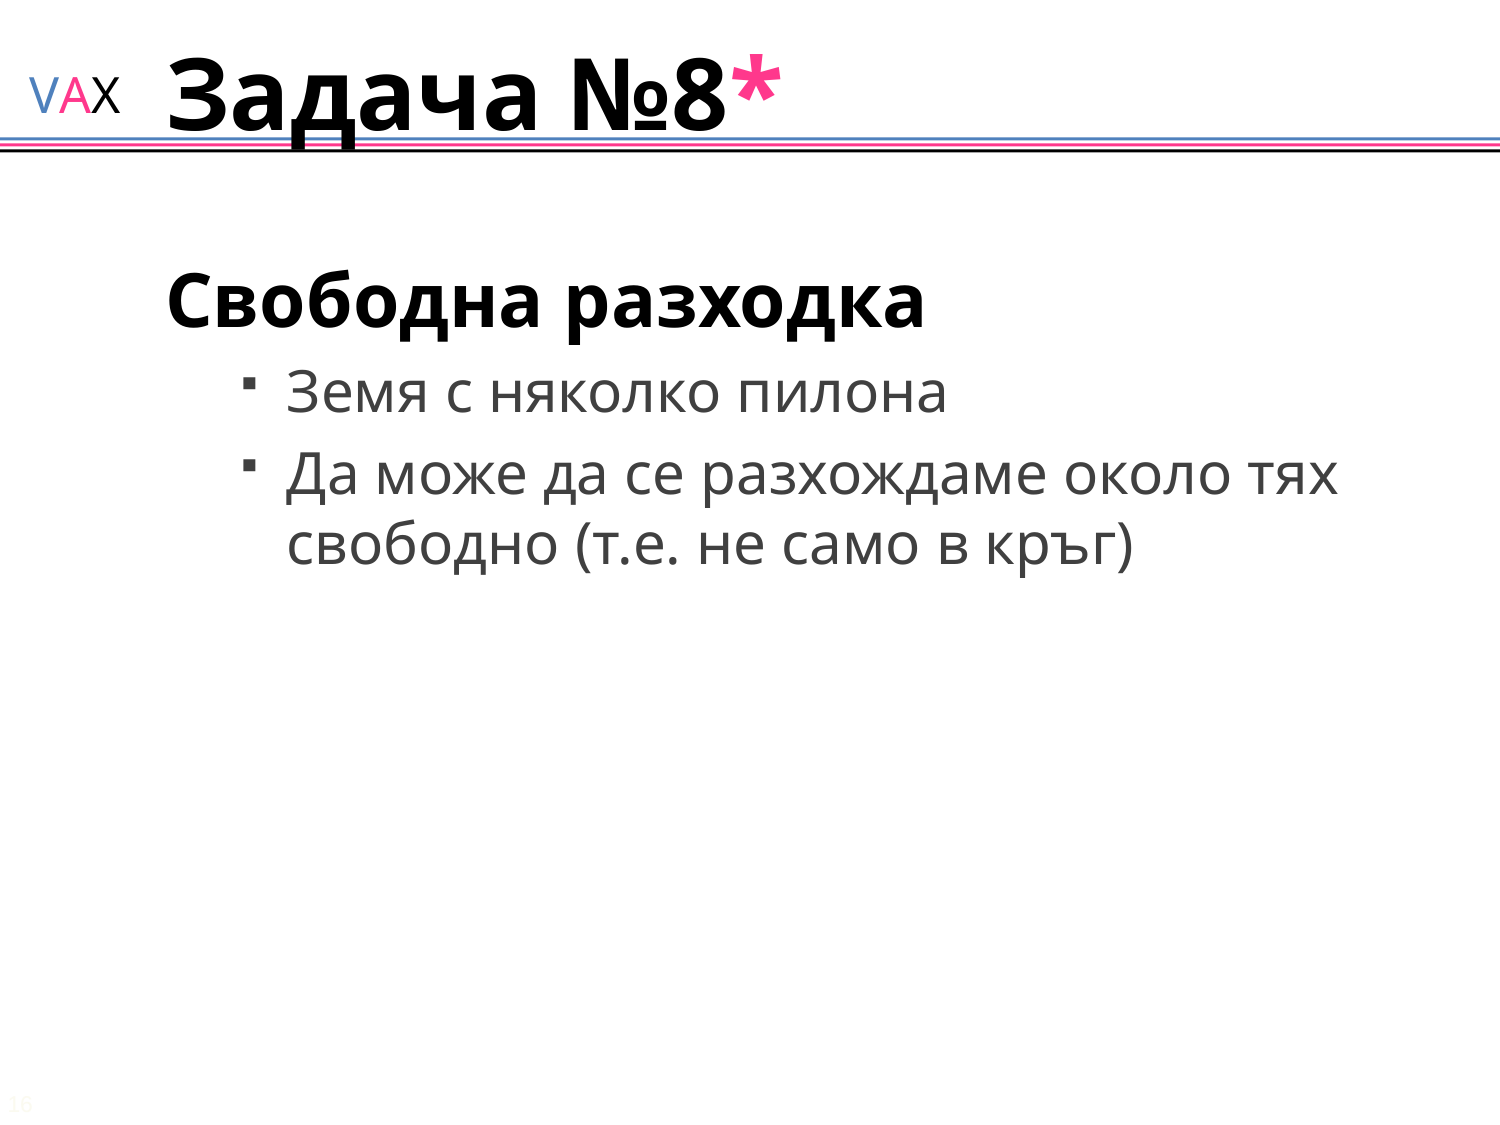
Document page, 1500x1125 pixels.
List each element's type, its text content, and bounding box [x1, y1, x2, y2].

title Задача №8* [0, 37, 1500, 144]
list Свободна разходка Земя с няколко пилона Да може да се разхождаме около тях свободно (т.е. не само в кръг) [150, 200, 1488, 1113]
